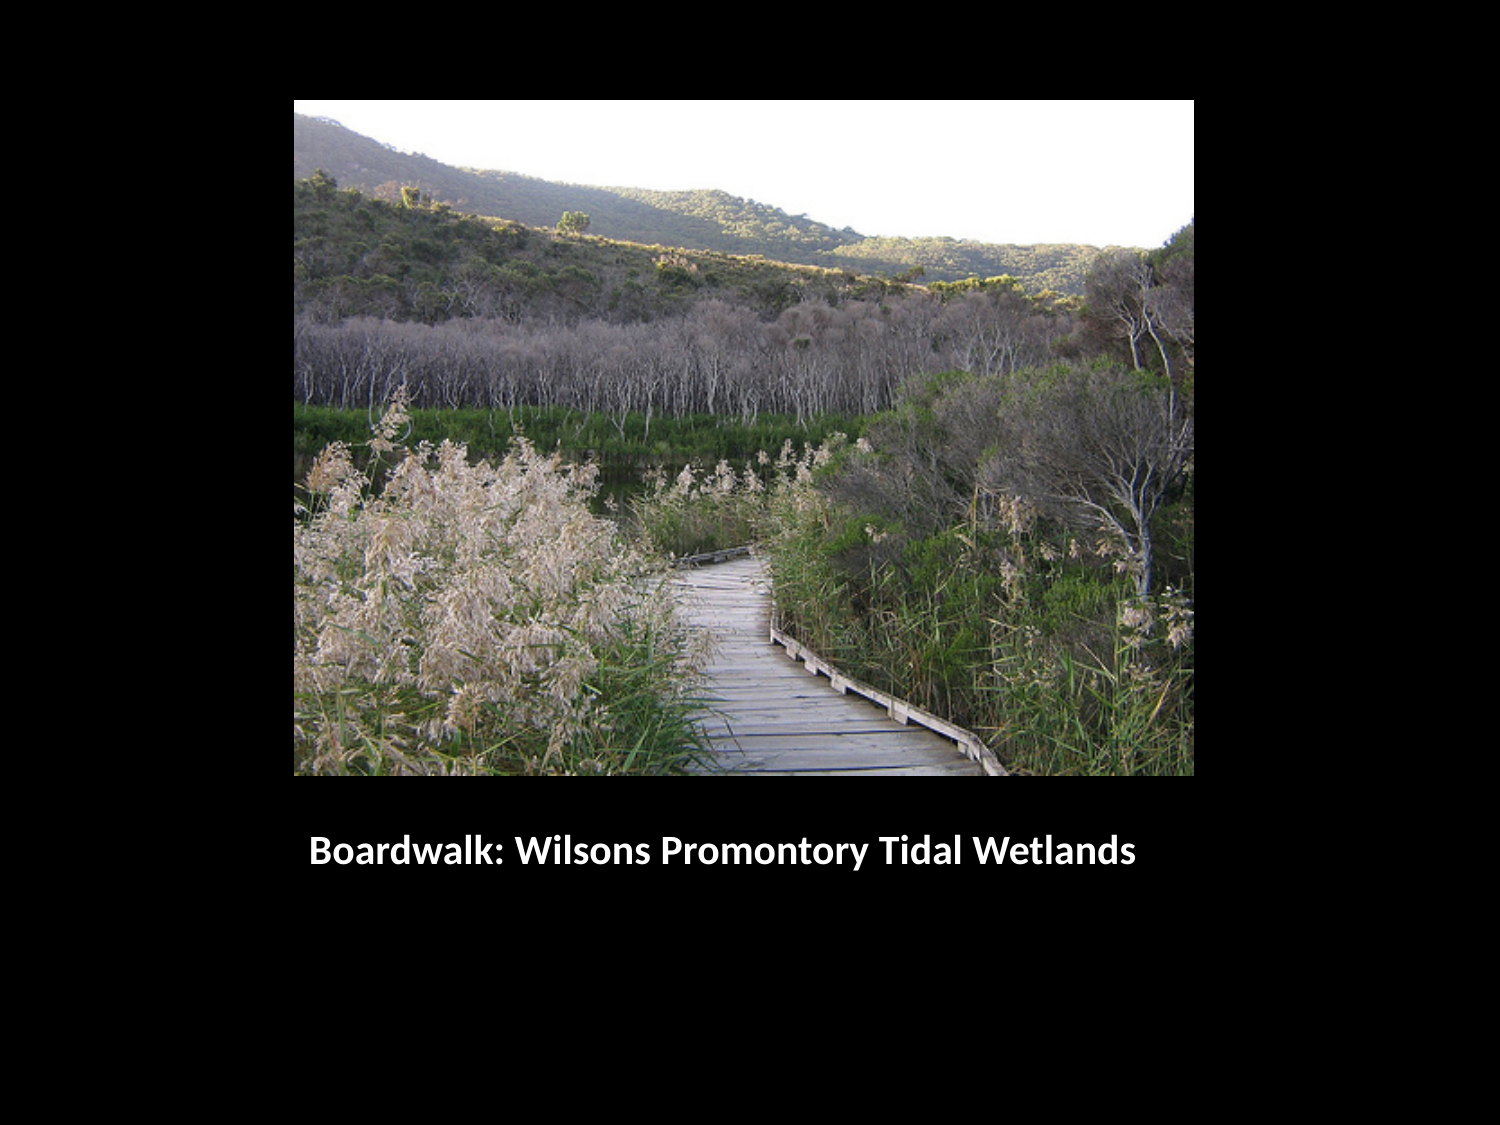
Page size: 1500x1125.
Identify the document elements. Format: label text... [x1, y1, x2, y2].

title Boardwalk: Wilsons Promontory Tidal Wetlands [294, 787, 1194, 881]
picture [293, 100, 1195, 776]
